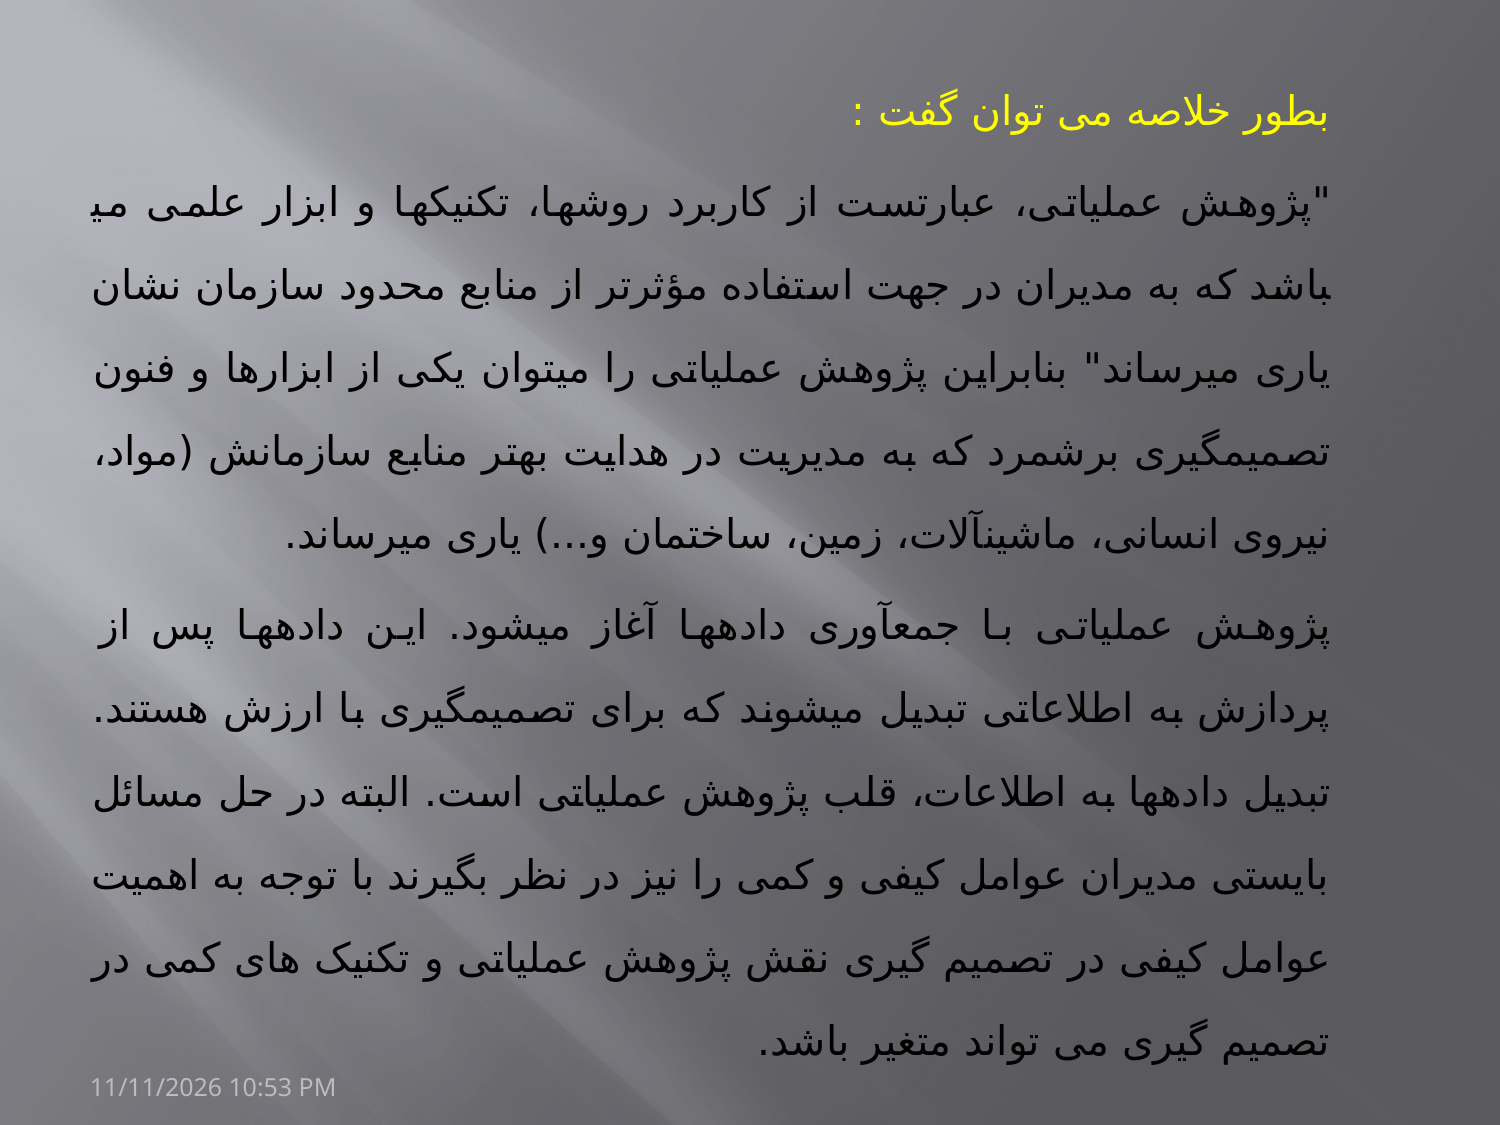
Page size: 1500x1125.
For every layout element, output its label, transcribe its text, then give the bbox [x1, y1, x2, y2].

list بطور خلاصه می توان گفت : "پژوهش عملیاتی، عبارتست از کاربرد روش­ها، تکنیک­ها و ابزار علمی می­باشد که به مدیران در جهت استفاده مؤثرتر از منابع محدود سازمان نشان یاری می­رساند" بنابراین پژوهش عملیاتی را می­توان یکی از ابزارها و فنون تصمیم­گیری برشمرد که به مدیریت در هدایت بهتر منابع سازمانش (مواد، نیروی انسانی، ماشین­آلات، زمین، ساختمان و...) یاری می­رساند. پژوهش عملیاتی با جمع­آوری داده­ها آغاز می­شود. این داده­ها پس از پردازش به اطلاعاتی تبدیل می­شوند که برای تصمیم­گیری با ارزش هستند. تبدیل داده­ها به اطلاعات، قلب پژوهش عملیاتی است. البته در حل مسائل بایستی مدیران عوامل کیفی و کمی را نیز در نظر بگیرند با توجه به اهمیت عوامل کیفی در تصمیم گیری نقش پژوهش عملیاتی و تکنیک های کمی در تصمیم گیری می تواند متغیر باشد. [76, 42, 1427, 1094]
slide_number 20/مارس/1 [75, 1052, 425, 1113]
